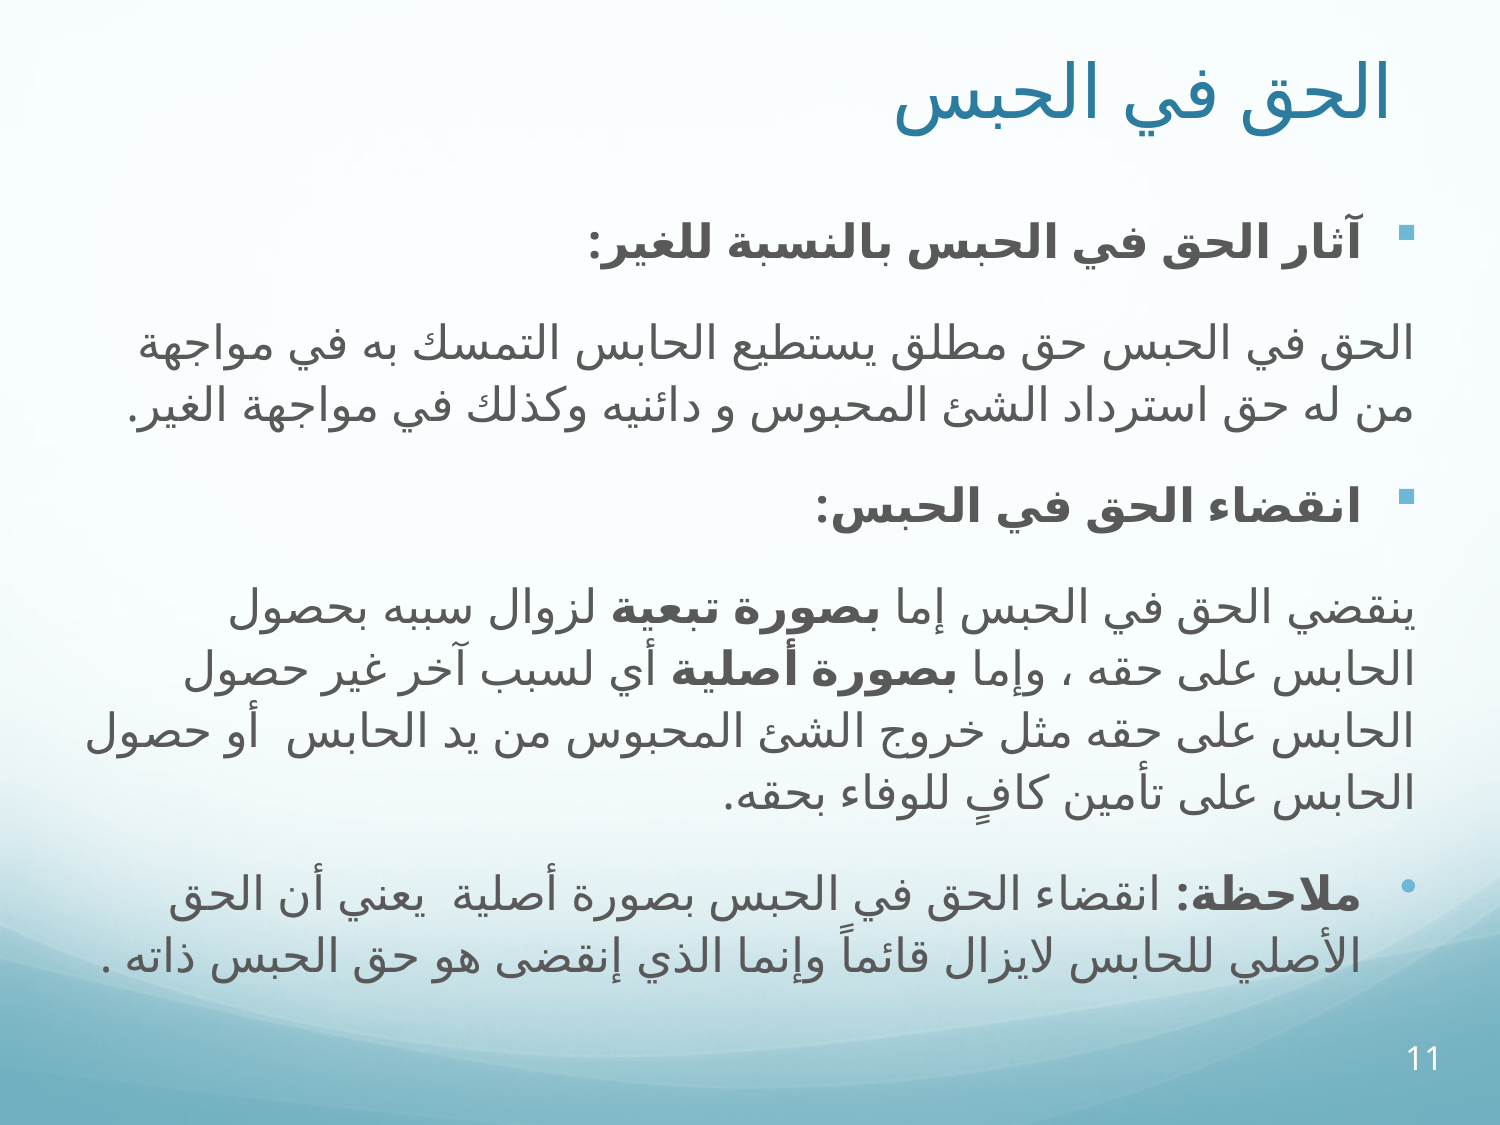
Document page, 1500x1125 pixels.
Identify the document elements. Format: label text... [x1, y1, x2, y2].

title الحق في الحبس [90, 17, 1410, 142]
slide_number 11 [1295, 1029, 1459, 1090]
list آثار الحق في الحبس بالنسبة للغير: الحق في الحبس حق مطلق يستطيع الحابس التمسك به في مواجهة من له حق استرداد الشئ المحبوس و دائنيه وكذلك في مواجهة الغير. انقضاء الحق في الحبس: ينقضي الحق في الحبس إما بصورة تبعية لزوال سببه بحصول الحابس على حقه ، وإما بصورة أصلية أي لسبب آخر غير حصول الحابس على حقه مثل خروج الشئ المحبوس من يد الحابس أو حصول الحابس على تأمين كافٍ للوفاء بحقه. ملاحظة: انقضاء الحق في الحبس بصورة أصلية يعني أن الحق الأصلي للحابس لايزال قائماً وإنما الذي إنقضى هو حق الحبس ذاته . [69, 203, 1432, 1001]
